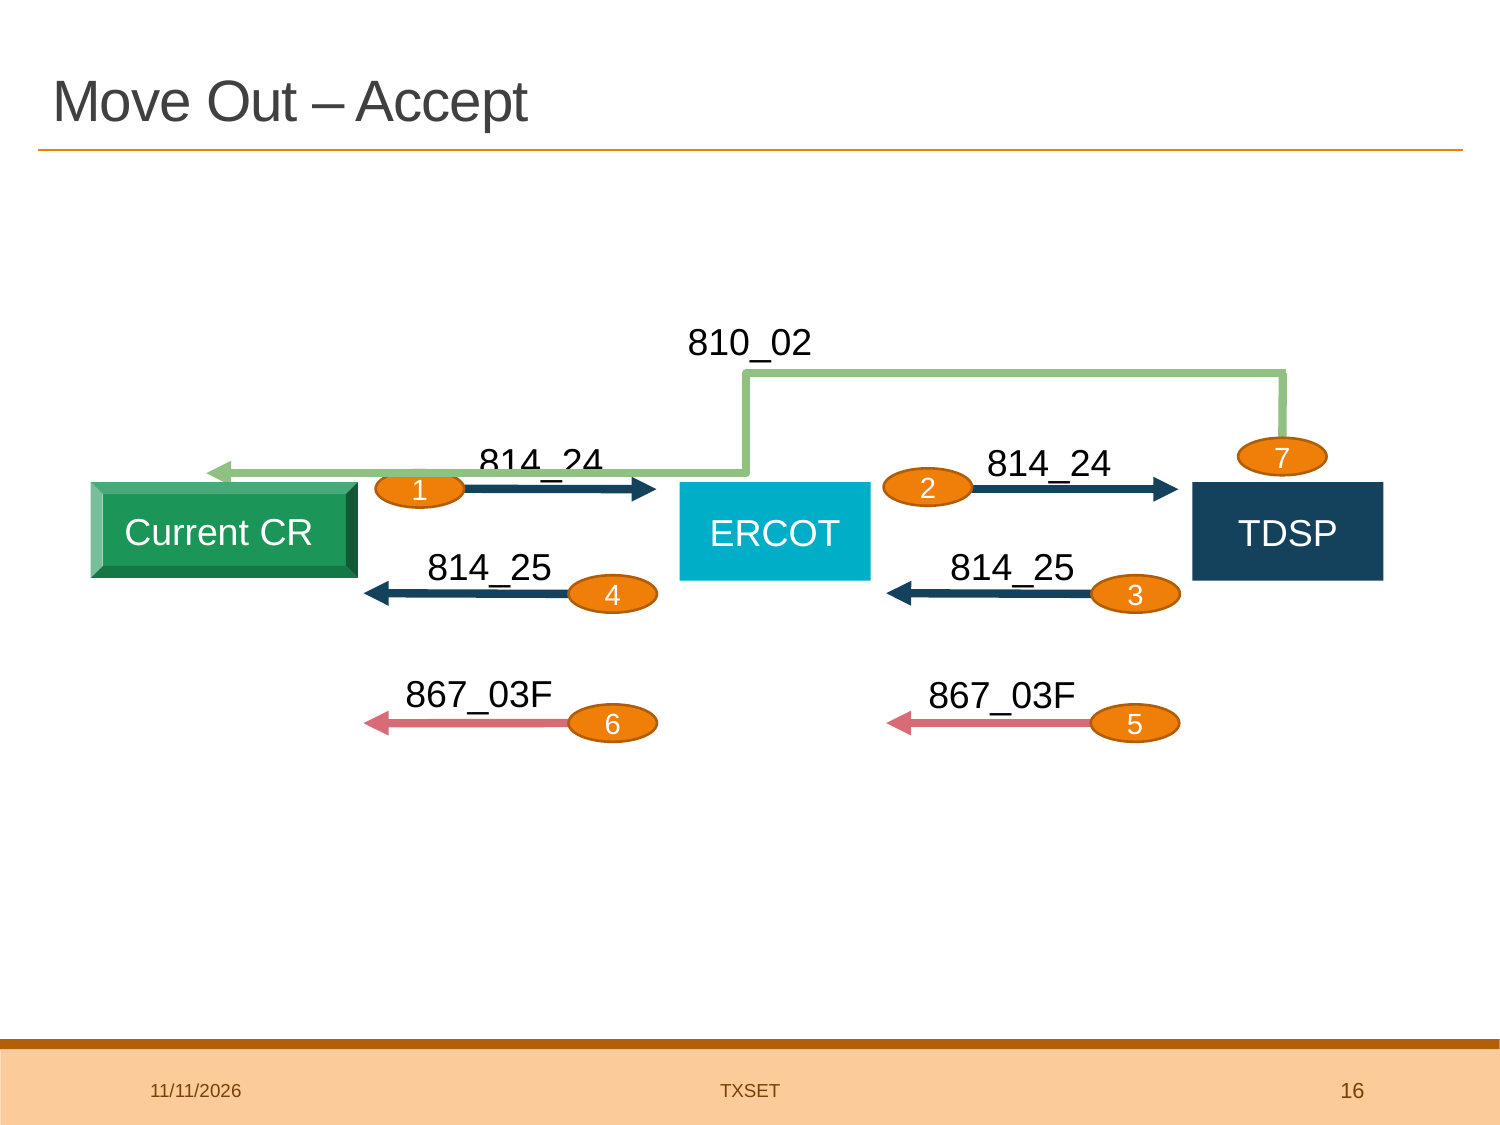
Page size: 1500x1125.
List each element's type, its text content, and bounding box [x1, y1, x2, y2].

slide_number 16 [1218, 1059, 1380, 1120]
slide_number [135, 1059, 440, 1120]
footer TxSET [453, 1059, 1047, 1120]
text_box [885, 535, 1181, 614]
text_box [205, 310, 1328, 476]
text_box Trans # [91, 483, 103, 577]
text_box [375, 484, 658, 509]
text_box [885, 663, 1180, 743]
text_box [363, 535, 658, 614]
text_box TDSP [1191, 481, 1385, 582]
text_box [883, 484, 1179, 507]
text_box [93, 483, 354, 494]
text_box Current CR [90, 482, 358, 578]
text_box ERCOT [678, 484, 872, 582]
title Move Out – Accept [37, 37, 1275, 141]
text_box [363, 661, 658, 743]
